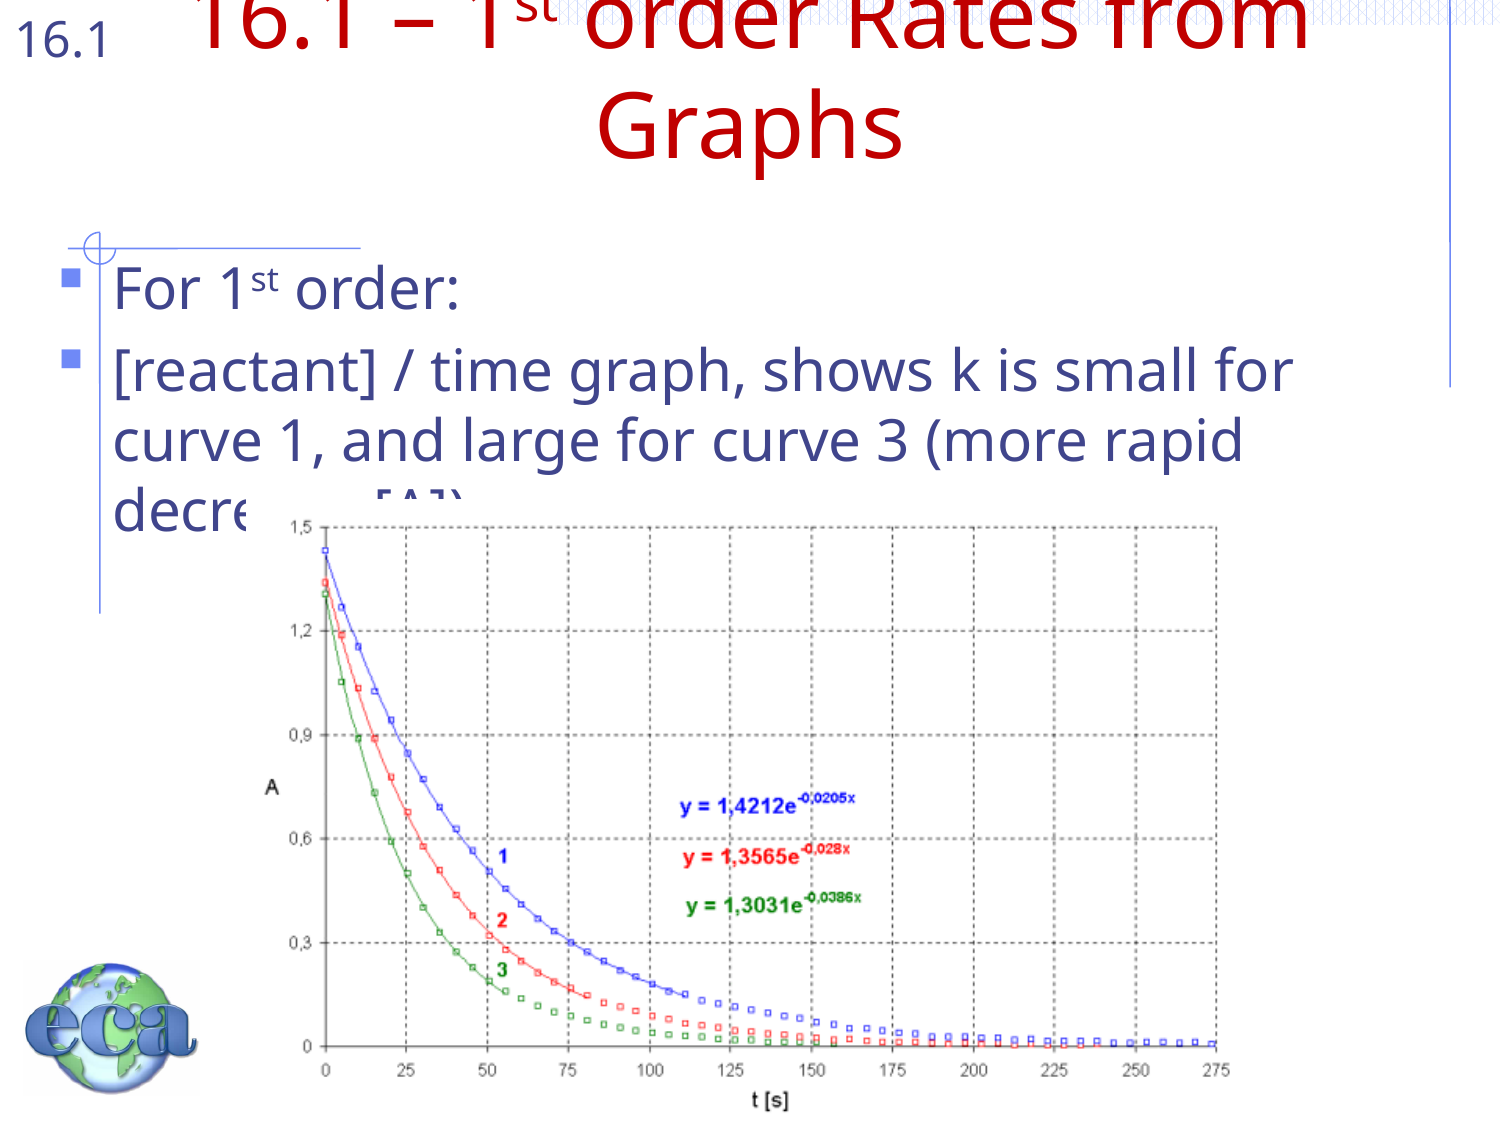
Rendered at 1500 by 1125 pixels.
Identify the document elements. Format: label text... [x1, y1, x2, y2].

title 16.1 – 1st order Rates from Graphs [17, 49, 1483, 185]
list For 1st order: [reactant] / time graph, shows k is small for curve 1, and large for curve 3 (more rapid decrease [A]) [41, 243, 1471, 965]
picture [23, 960, 200, 1096]
picture [246, 499, 1247, 1124]
